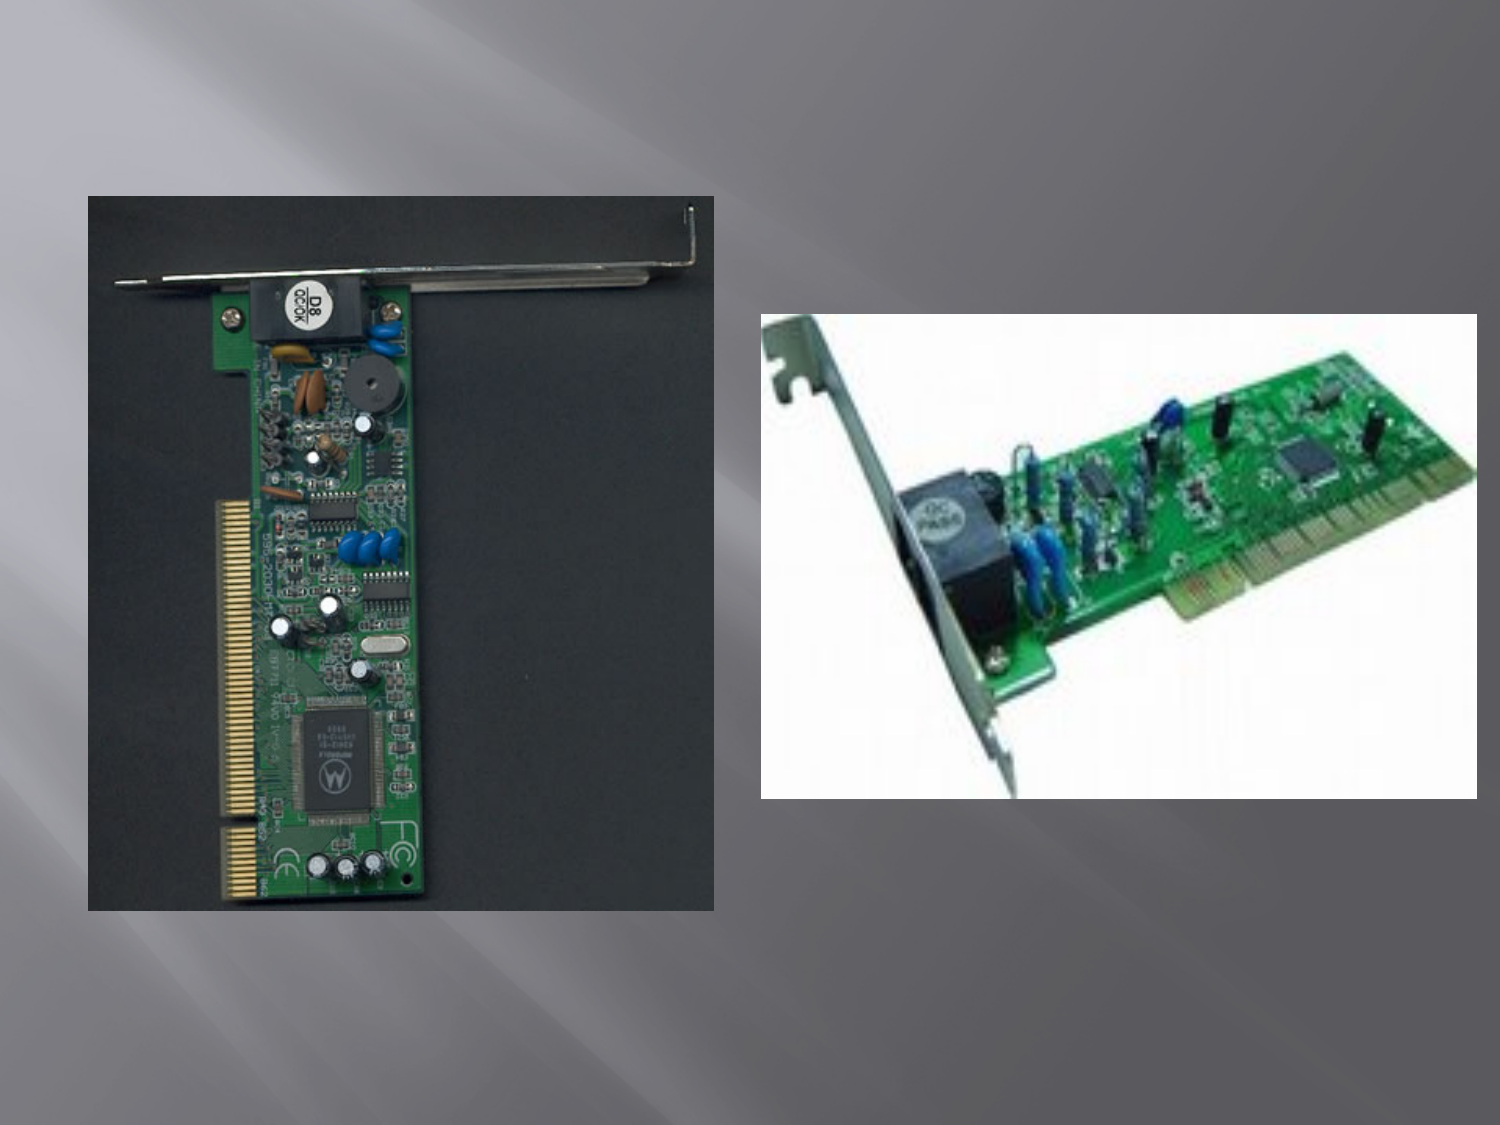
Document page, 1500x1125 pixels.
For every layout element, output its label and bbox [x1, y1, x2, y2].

picture [761, 314, 1477, 799]
picture [88, 196, 714, 911]
